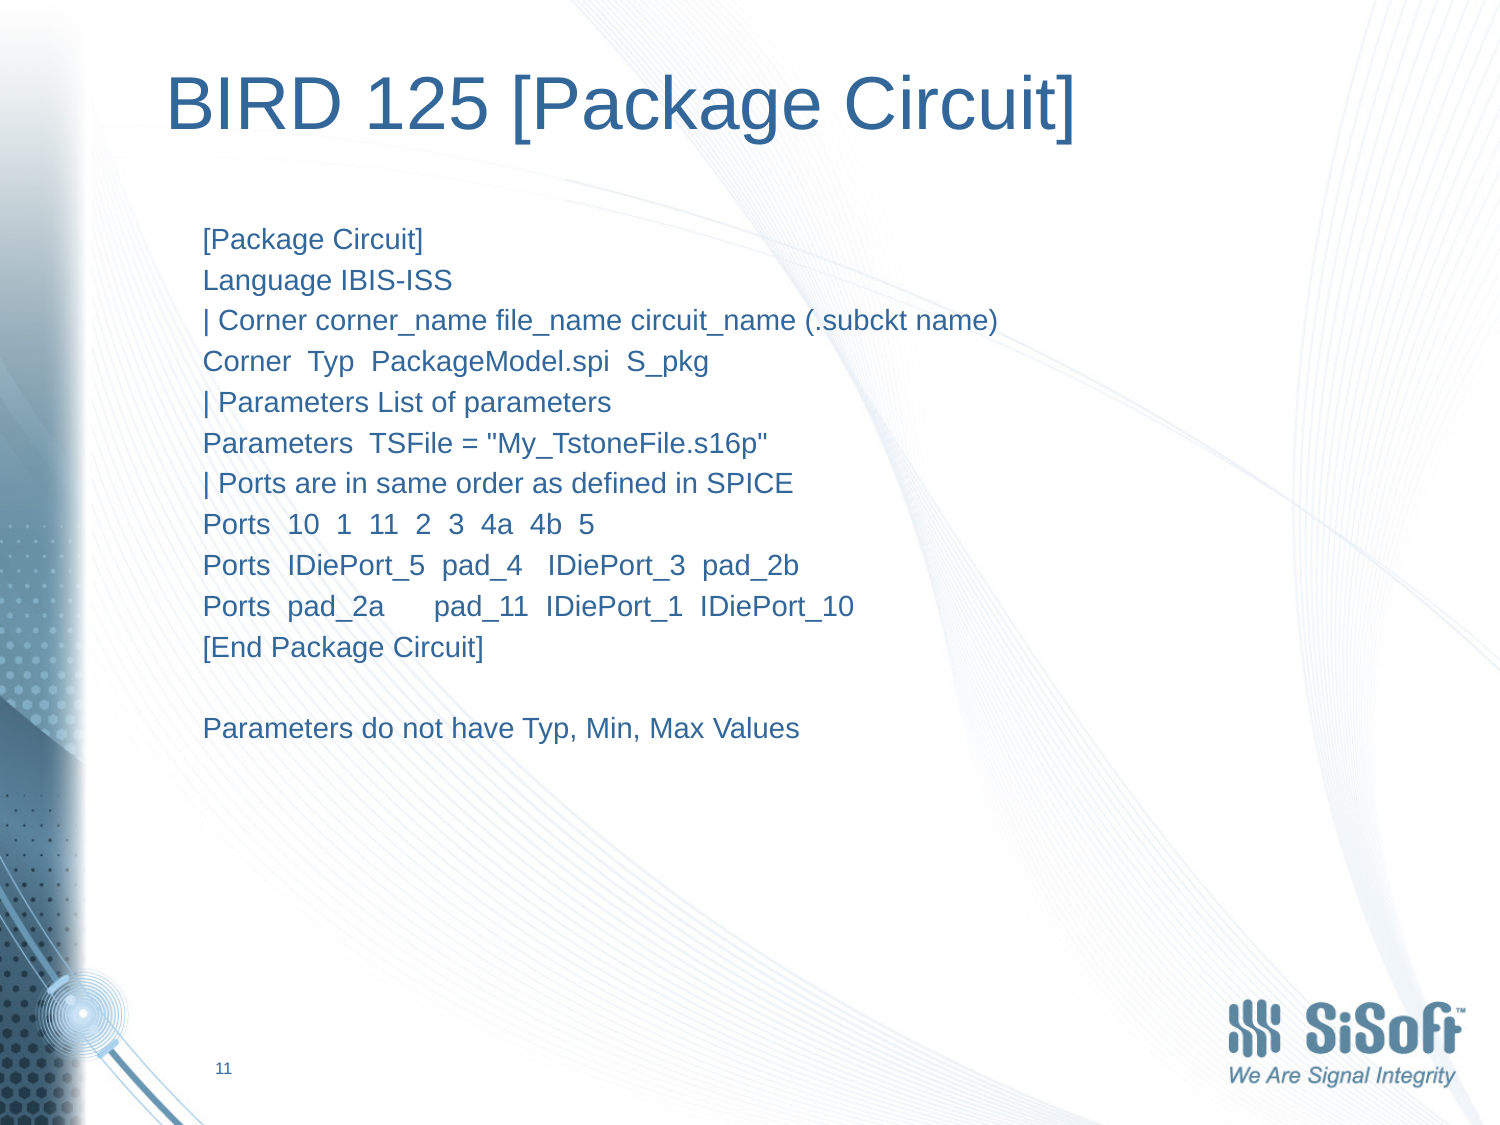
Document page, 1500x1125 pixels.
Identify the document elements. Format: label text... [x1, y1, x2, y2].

footer 11 [200, 1050, 975, 1104]
list [Package Circuit] Language IBIS-ISS | Corner corner_name file_name circuit_name (.subckt name) Corner Typ PackageModel.spi S_pkg | Parameters List of parameters Parameters TSFile = "My_TstoneFile.s16p" | Ports are in same order as defined in SPICE Ports 10 1 11 2 3 4a 4b 5 Ports IDiePort_5 pad_4 IDiePort_3 pad_2b Ports pad_2a pad_11 IDiePort_1 IDiePort_10 [End Package Circuit] Parameters do not have Typ, Min, Max Values [187, 212, 1363, 963]
picture [0, 0, 1500, 1125]
title BIRD 125 [Package Circuit] [150, 24, 1300, 175]
